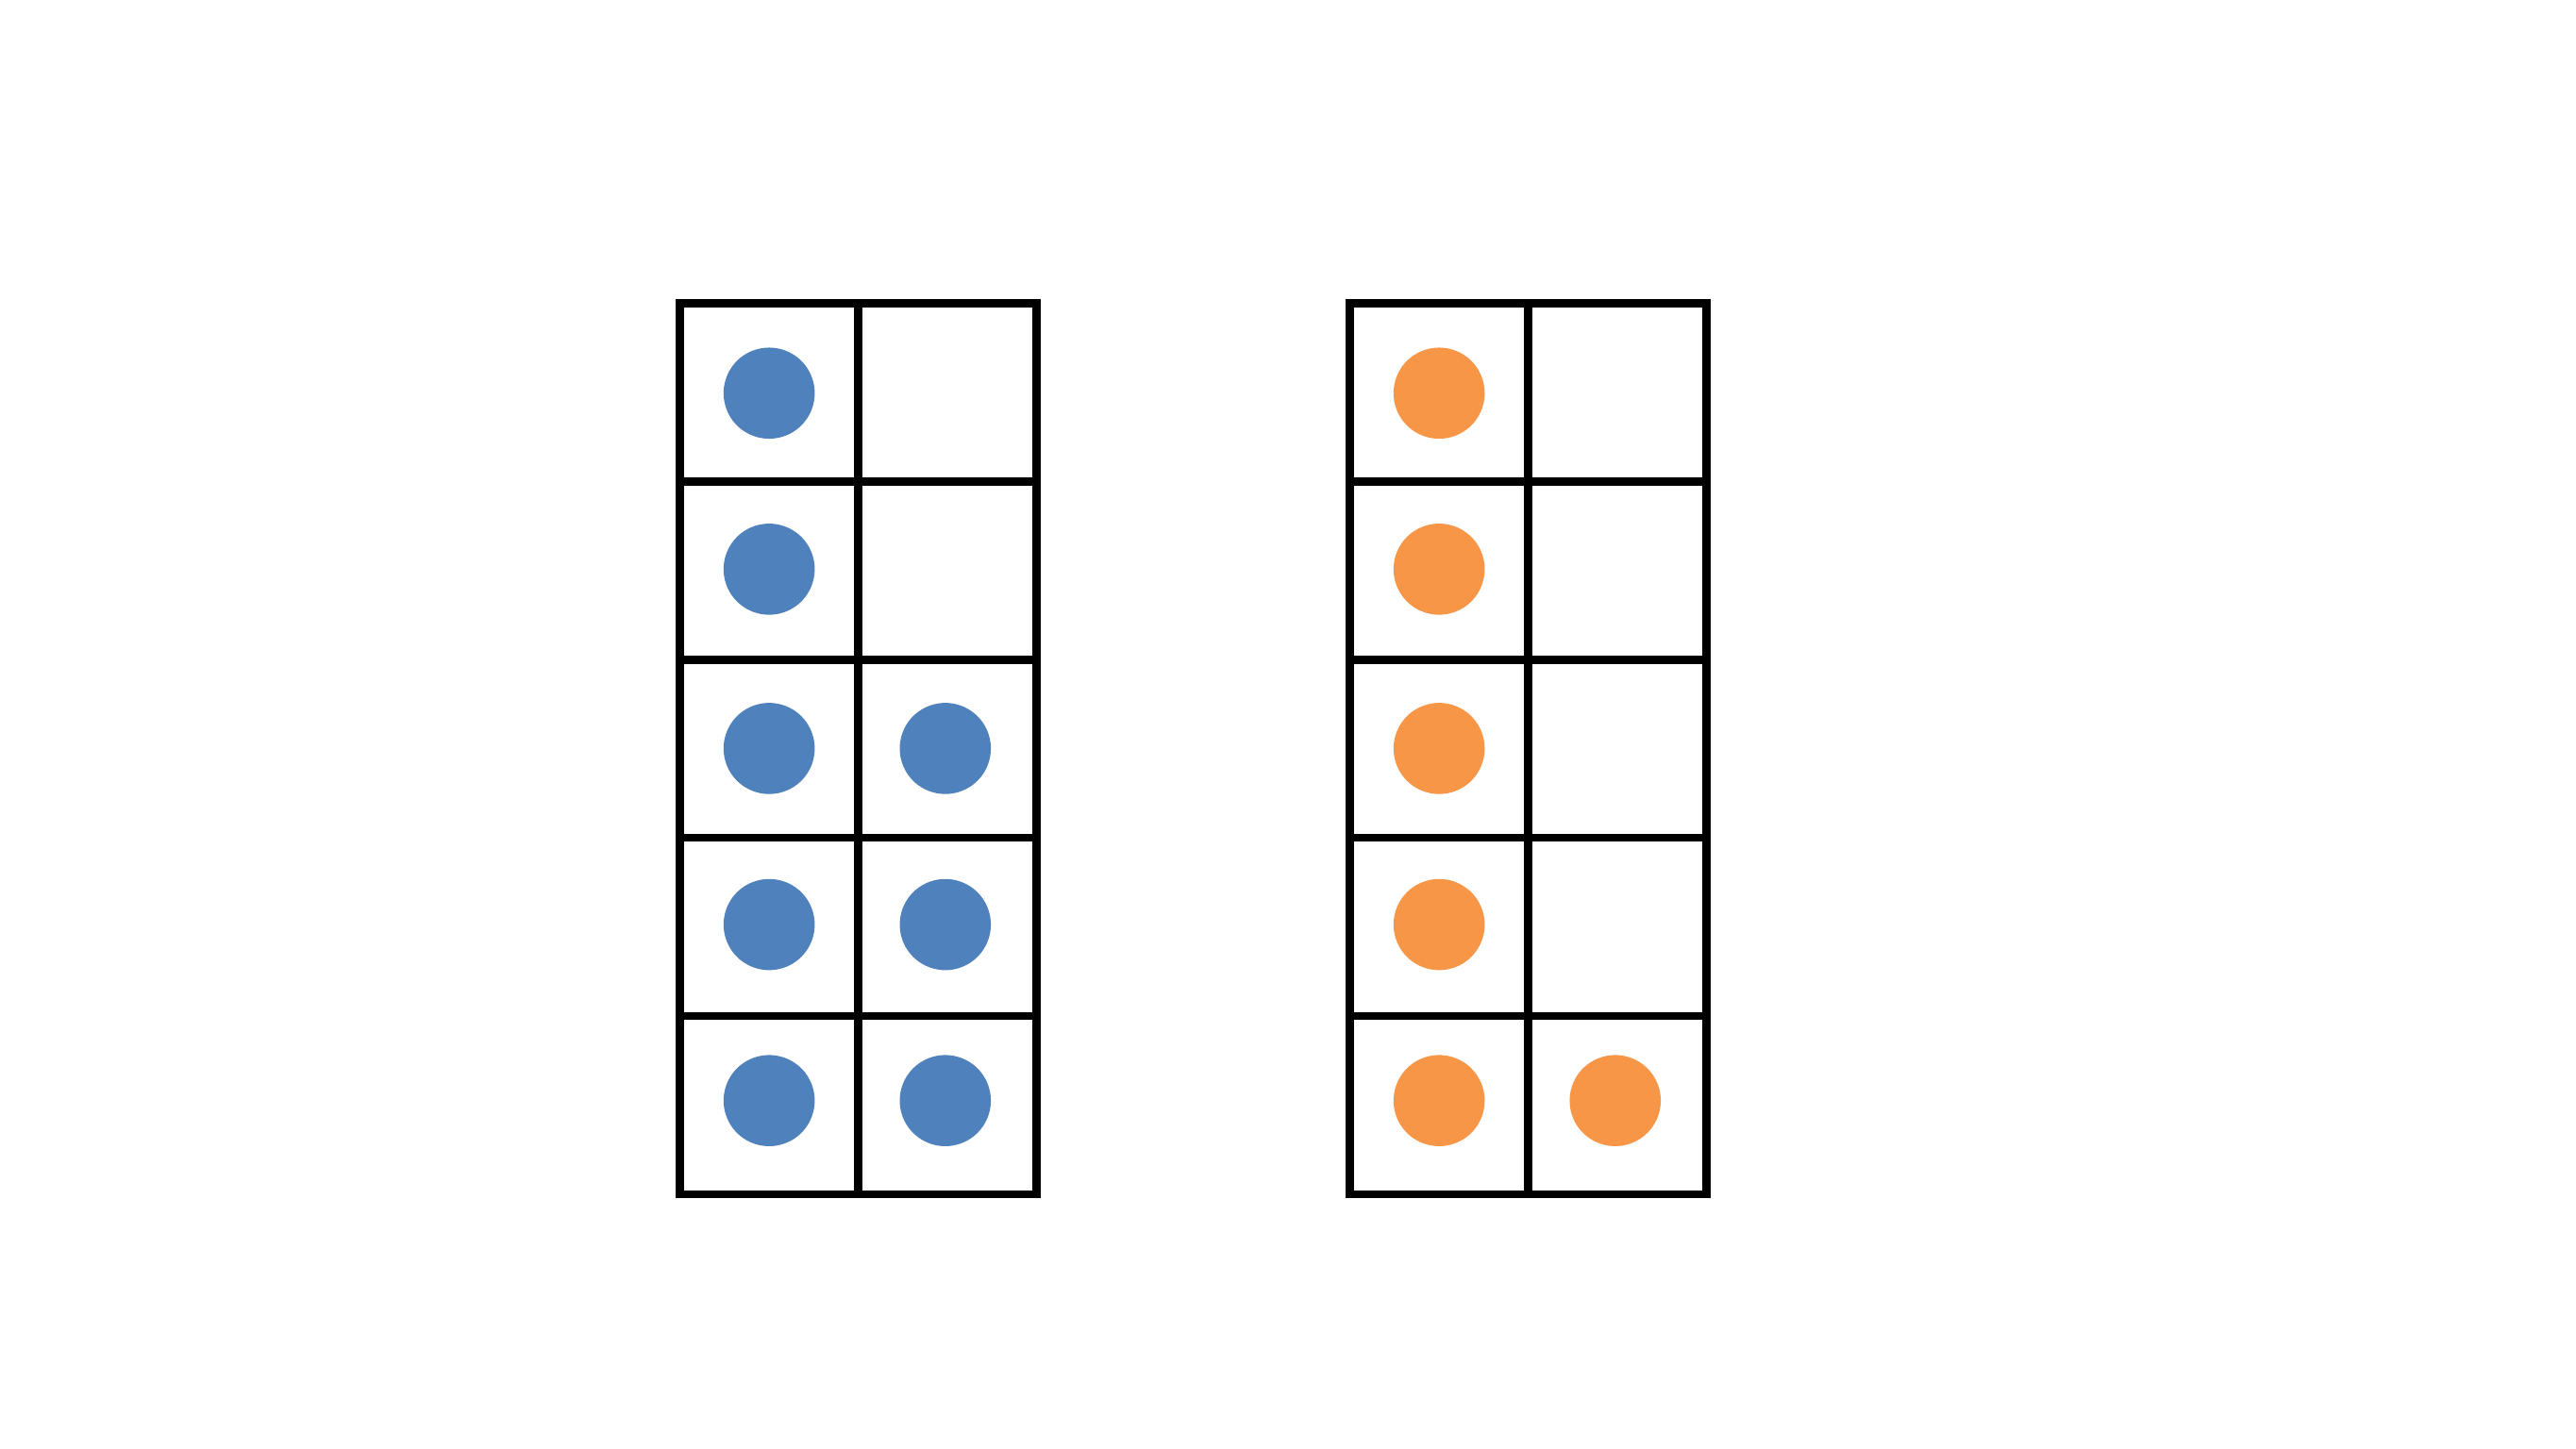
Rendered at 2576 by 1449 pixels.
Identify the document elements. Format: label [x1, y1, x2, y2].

table_cell [684, 486, 854, 656]
table_header [684, 308, 854, 477]
table_cell [862, 841, 1032, 1012]
table_cell [862, 486, 1032, 656]
table_cell [1532, 841, 1702, 1012]
text_box [724, 879, 814, 970]
table_cell [862, 1020, 1032, 1191]
text_box [1394, 704, 1484, 793]
text_box [1394, 525, 1484, 614]
text_box [1394, 348, 1484, 438]
table_cell [1354, 841, 1524, 1012]
text_box [1394, 1056, 1484, 1145]
table_cell [684, 1020, 854, 1191]
text_box [1394, 879, 1484, 970]
table_cell [1354, 1020, 1524, 1191]
table_cell [1532, 664, 1702, 834]
table_header [1354, 308, 1524, 477]
text_box [724, 704, 814, 793]
text_box [900, 879, 991, 970]
table_cell [1532, 486, 1702, 656]
table_cell [684, 841, 854, 1012]
table_header [1532, 308, 1702, 477]
table_header [862, 308, 1032, 477]
text_box [900, 704, 991, 793]
table_cell [1354, 664, 1524, 834]
text_box [724, 1056, 814, 1145]
table_cell [684, 664, 854, 834]
table_cell [862, 664, 1032, 834]
text_box [1570, 1056, 1661, 1145]
table_cell [1532, 1020, 1702, 1191]
text_box [900, 1056, 991, 1145]
text_box [724, 348, 814, 438]
text_box [724, 525, 814, 614]
table_cell [1354, 486, 1524, 656]
